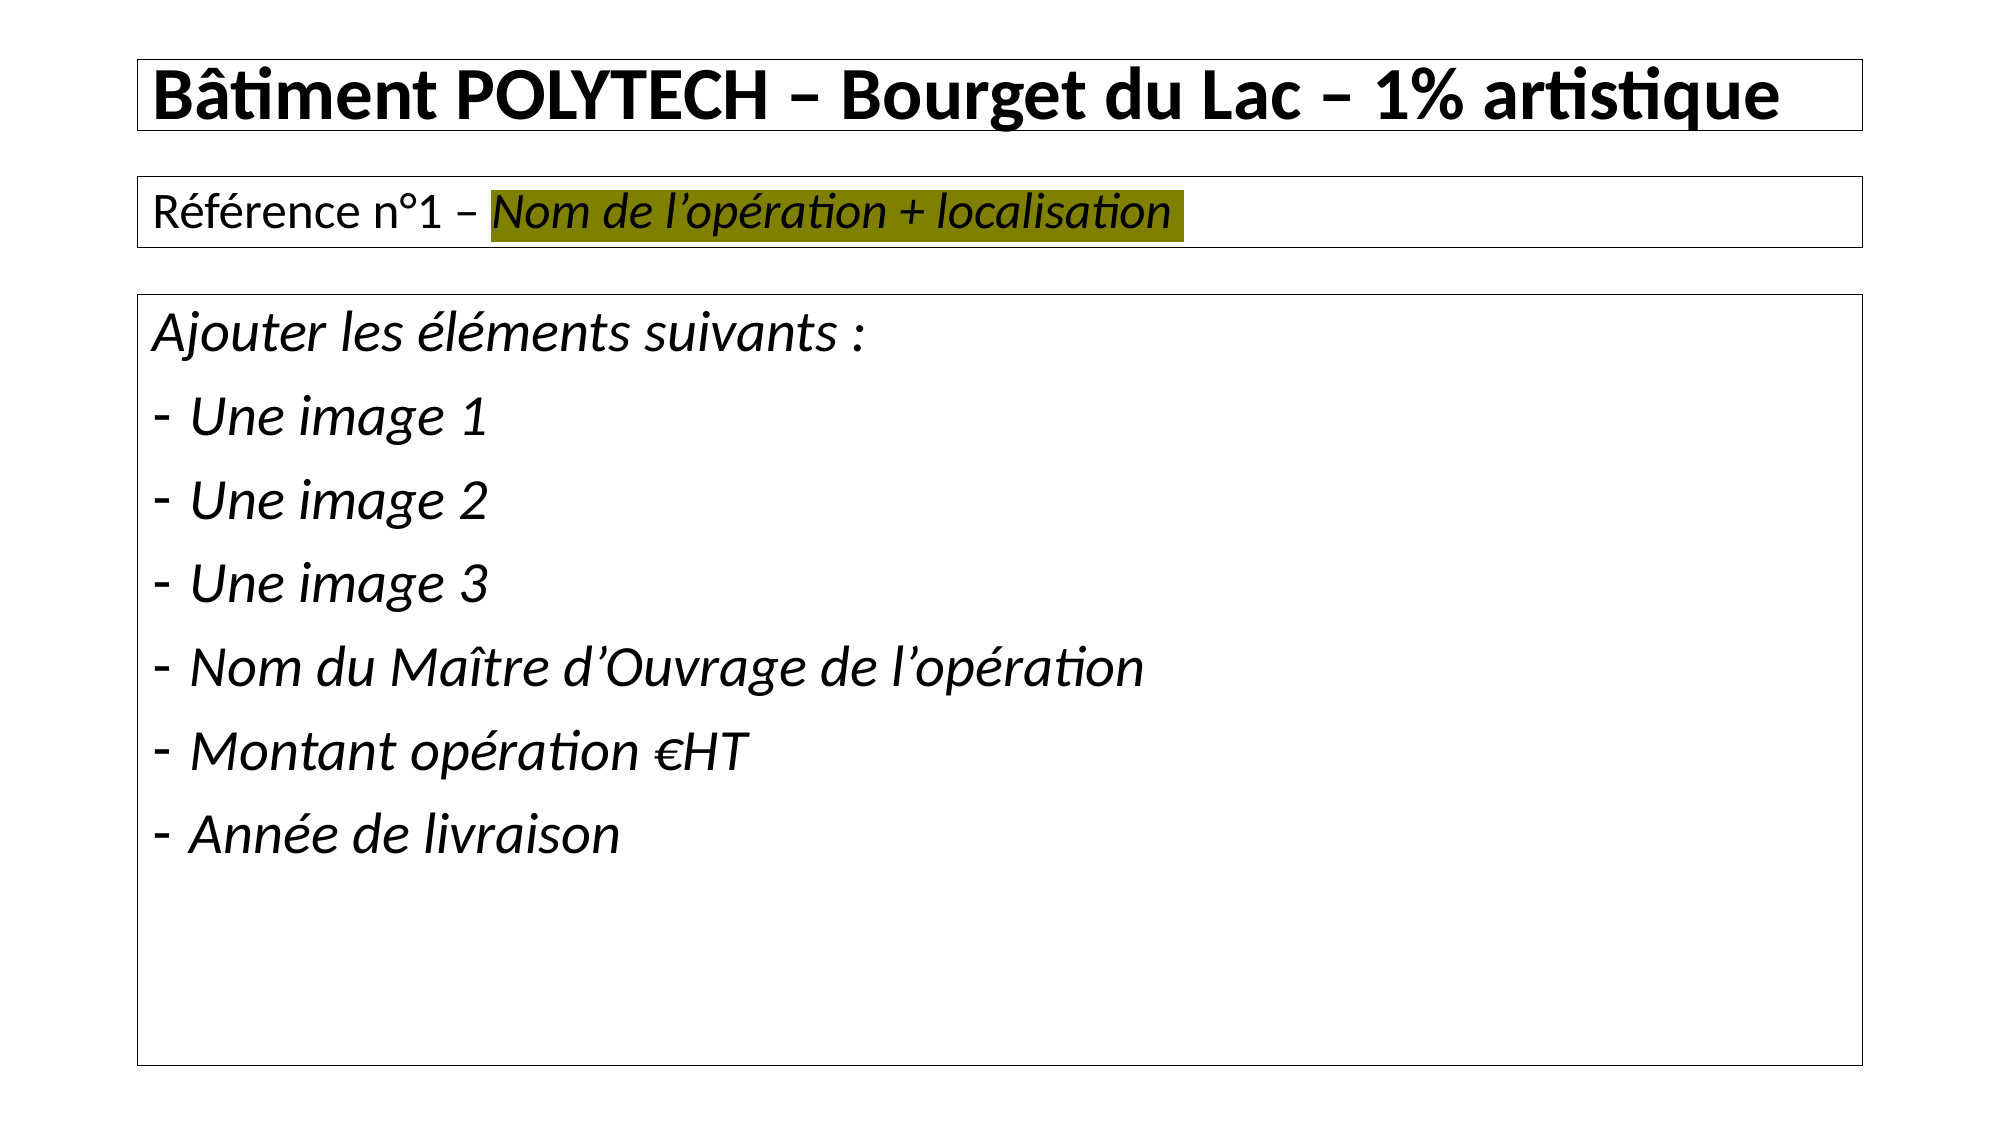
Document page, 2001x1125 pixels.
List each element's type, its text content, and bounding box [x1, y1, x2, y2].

list Référence n°1 – Nom de l’opération + localisation [137, 176, 1863, 248]
title Bâtiment POLYTECH – Bourget du Lac – 1% artistique [137, 59, 1863, 131]
text_box Ajouter les éléments suivants : Une image 1 Une image 2 Une image 3 Nom du Maître d’Ouvrage de l’opération Montant opération €HT Année de livraison [137, 294, 1863, 1066]
